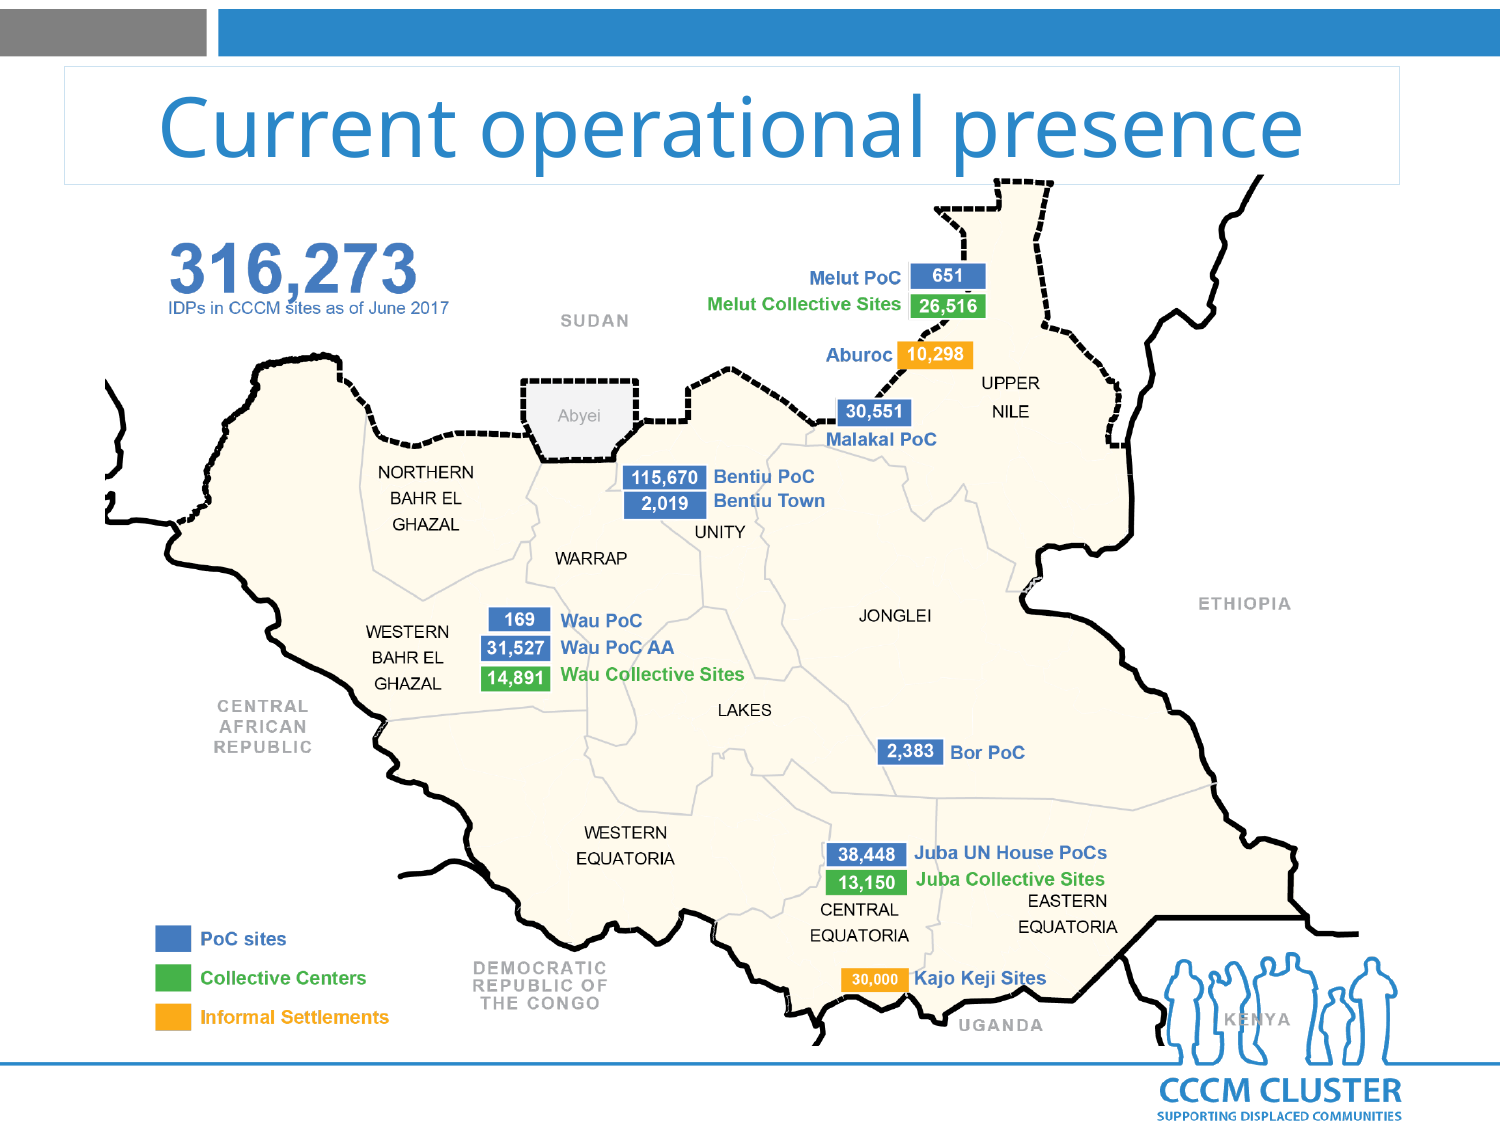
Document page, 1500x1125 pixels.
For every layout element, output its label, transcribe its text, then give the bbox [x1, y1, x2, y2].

title Current operational presence [64, 66, 1400, 185]
picture [0, 174, 1500, 1124]
